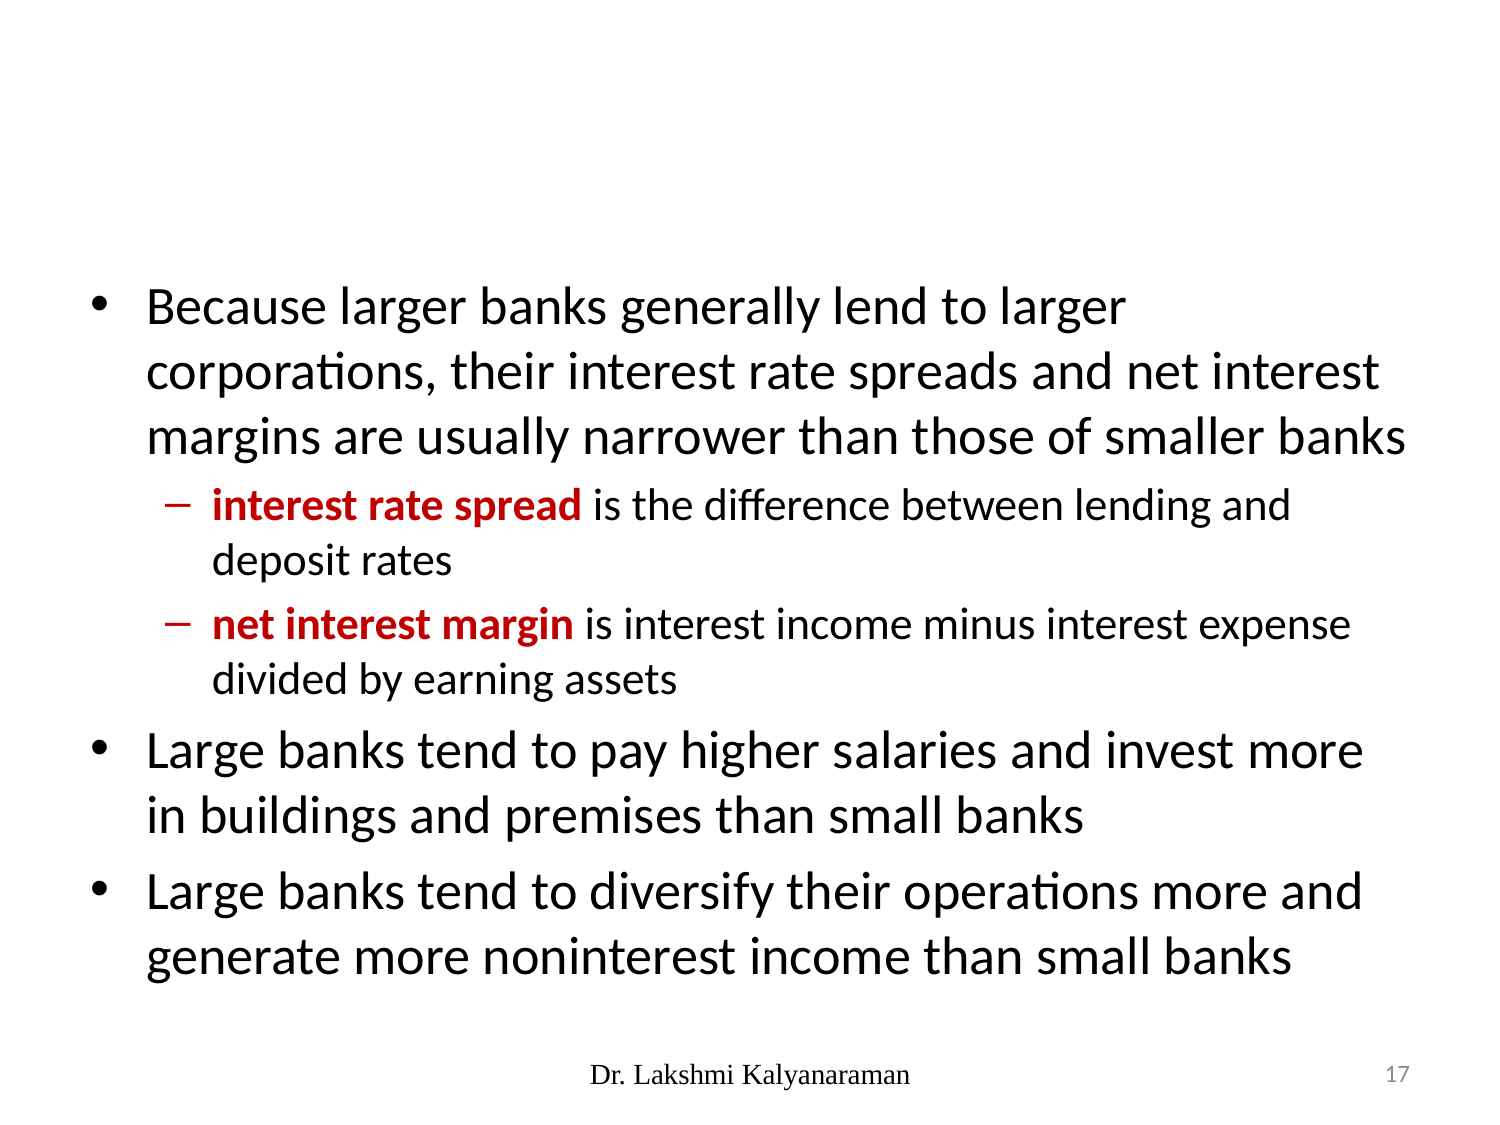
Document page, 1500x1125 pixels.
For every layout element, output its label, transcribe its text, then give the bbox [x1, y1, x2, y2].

slide_number 17 [1074, 1042, 1425, 1103]
footer Dr. Lakshmi Kalyanaraman [512, 1042, 988, 1103]
list Because larger banks generally lend to larger corporations, their interest rate spreads and net interest margins are usually narrower than those of smaller banks interest rate spread is the difference between lending and deposit rates net interest margin is interest income minus interest expense divided by earning assets Large banks tend to pay higher salaries and invest more in buildings and premises than small banks Large banks tend to diversify their operations more and generate more noninterest income than small banks [75, 262, 1425, 1005]
